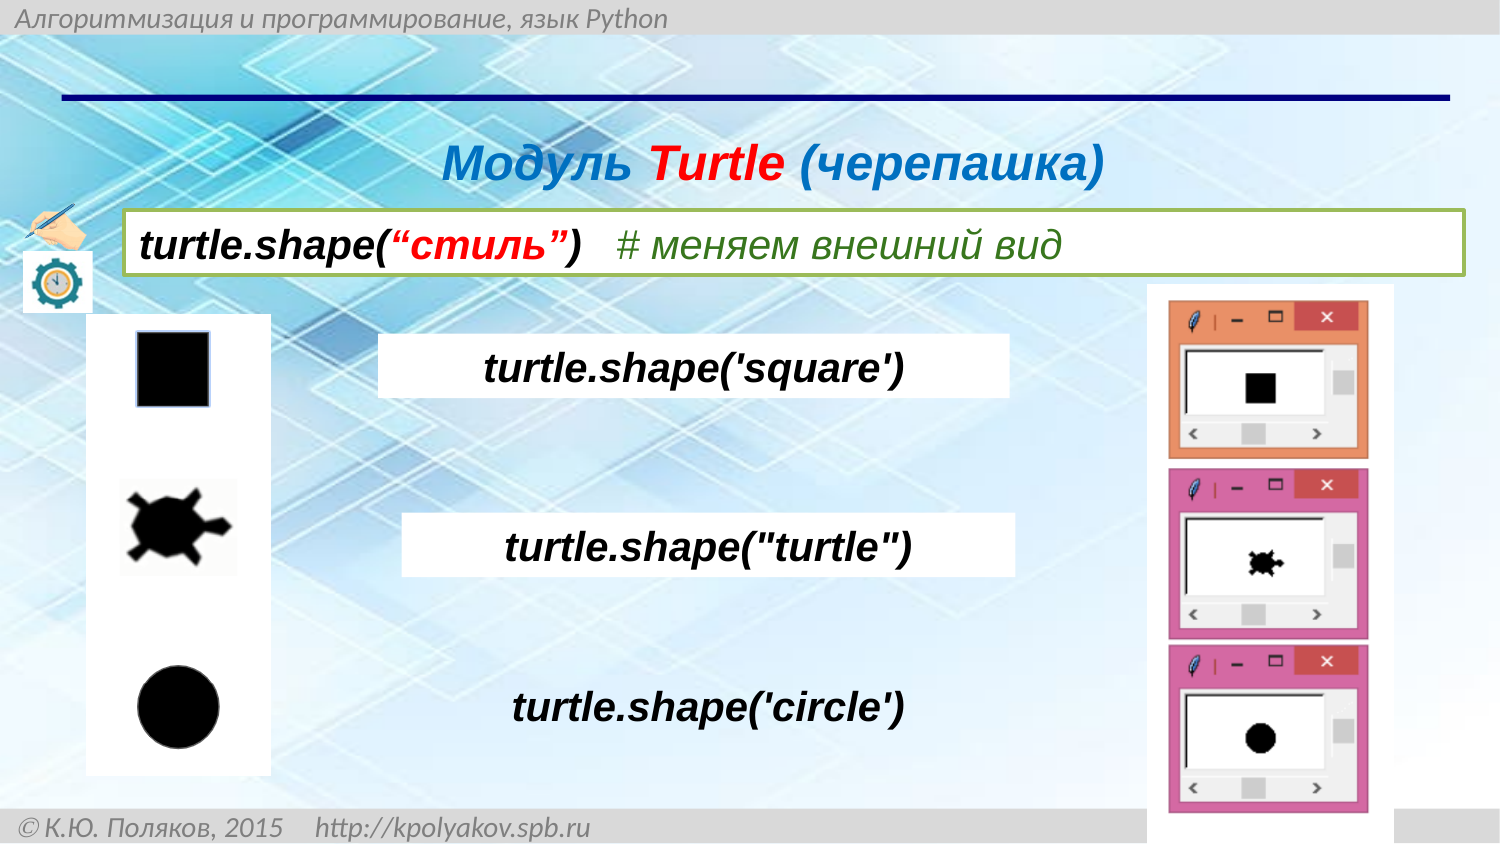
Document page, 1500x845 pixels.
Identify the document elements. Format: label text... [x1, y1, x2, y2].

text_box turtle.shape('circle') [407, 672, 1010, 737]
text_box turtle.shape("turtle") [400, 511, 1017, 579]
text_box Модуль Turtle (черепашка) [266, 131, 1280, 189]
picture [0, 35, 1500, 844]
text_box turtle.shape('square') [376, 332, 1012, 400]
text_box turtle.shape(“стиль”) # меняем внешний вид [122, 208, 1466, 277]
text_box [501, 11, 1441, 96]
